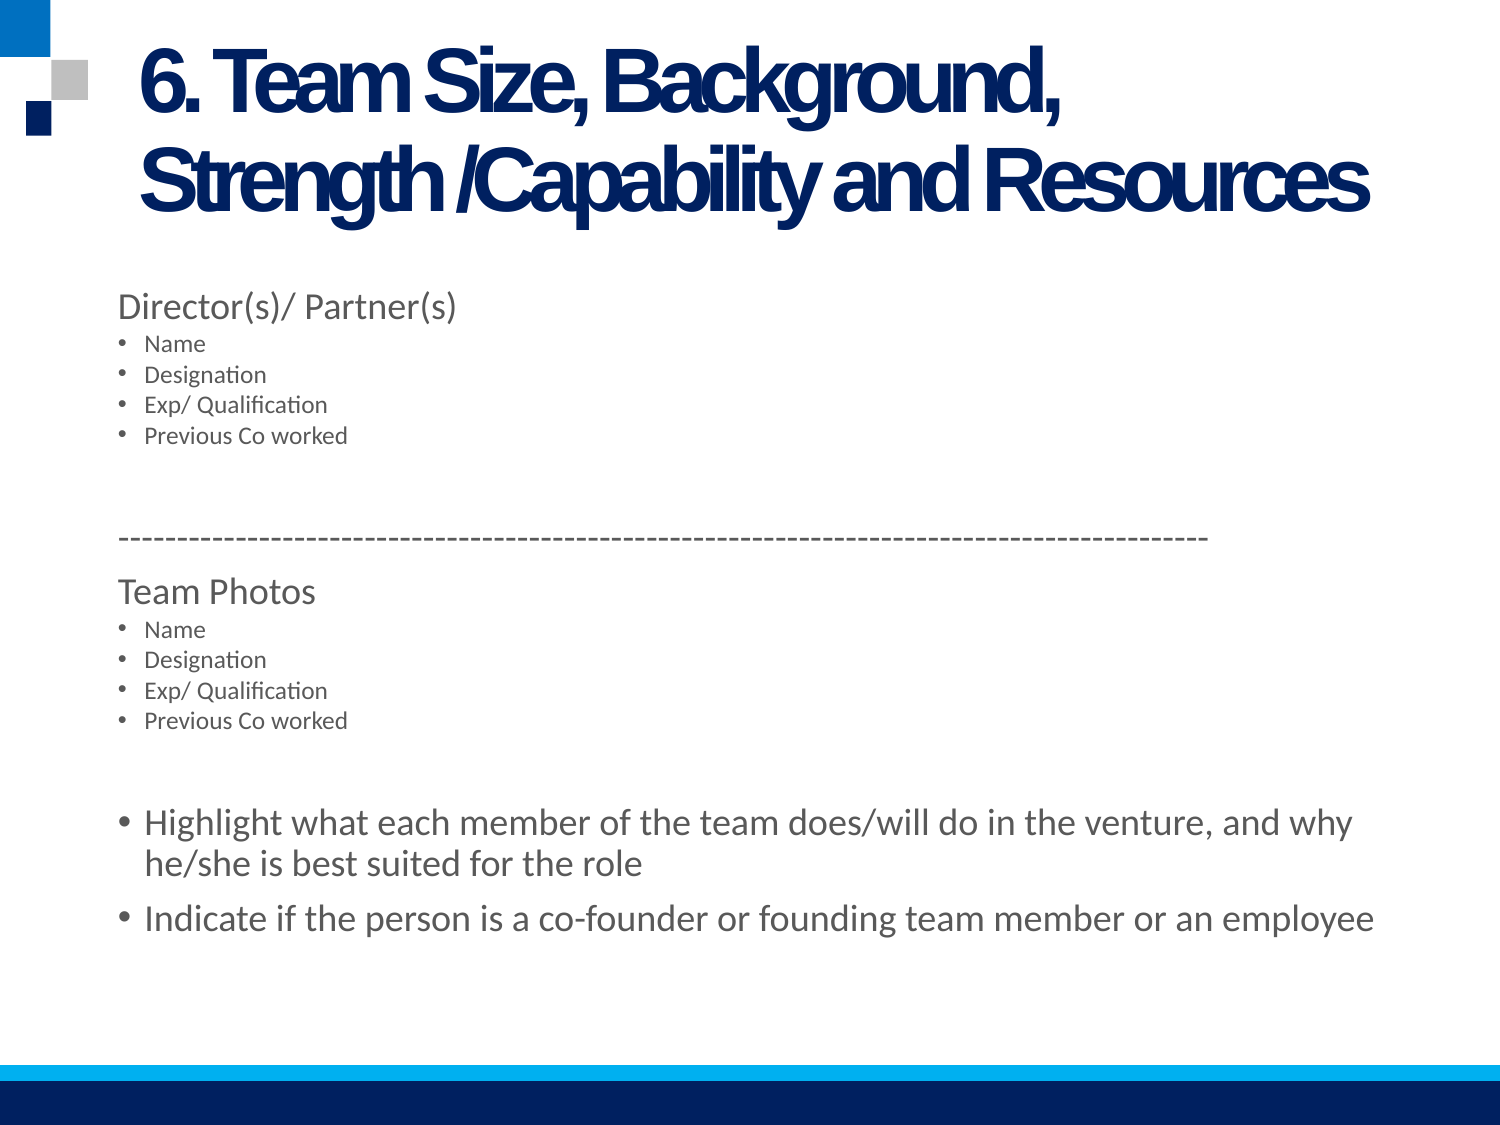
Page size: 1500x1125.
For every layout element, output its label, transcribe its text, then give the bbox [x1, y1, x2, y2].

title 6. Team Size, Background, Strength /Capability and Resources [123, 75, 1442, 189]
list Director(s)/ Partner(s) Name Designation Exp/ Qualification Previous Co worked --------------------------------------------------------------------------------------------- Team Photos Name Designation Exp/ Qualification Previous Co worked Highlight what each member of the team does/will do in the venture, and why he/she is best suited for the role Indicate if the person is a co-founder or founding team member or an employee [103, 278, 1397, 993]
